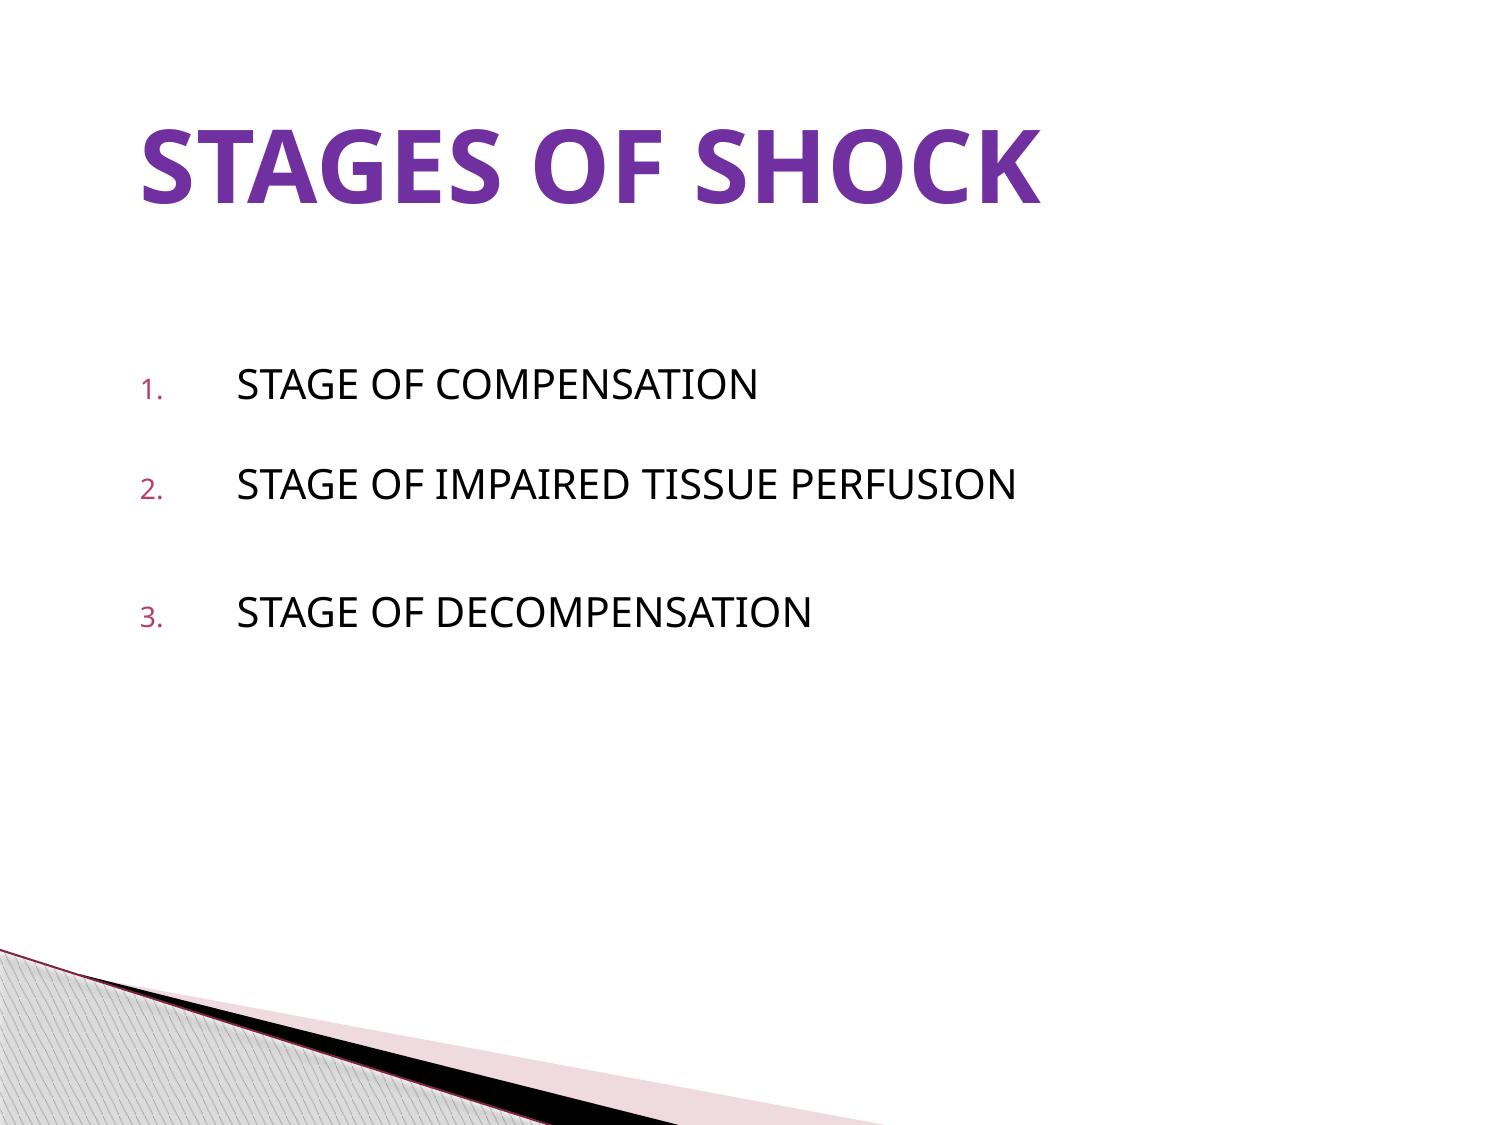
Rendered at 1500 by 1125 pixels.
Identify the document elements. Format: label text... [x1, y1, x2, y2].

list STAGE OF COMPENSATION STAGE OF IMPAIRED TISSUE PERFUSION STAGE OF DECOMPENSATION [125, 299, 1413, 975]
title STAGES OF SHOCK [125, 87, 1388, 238]
